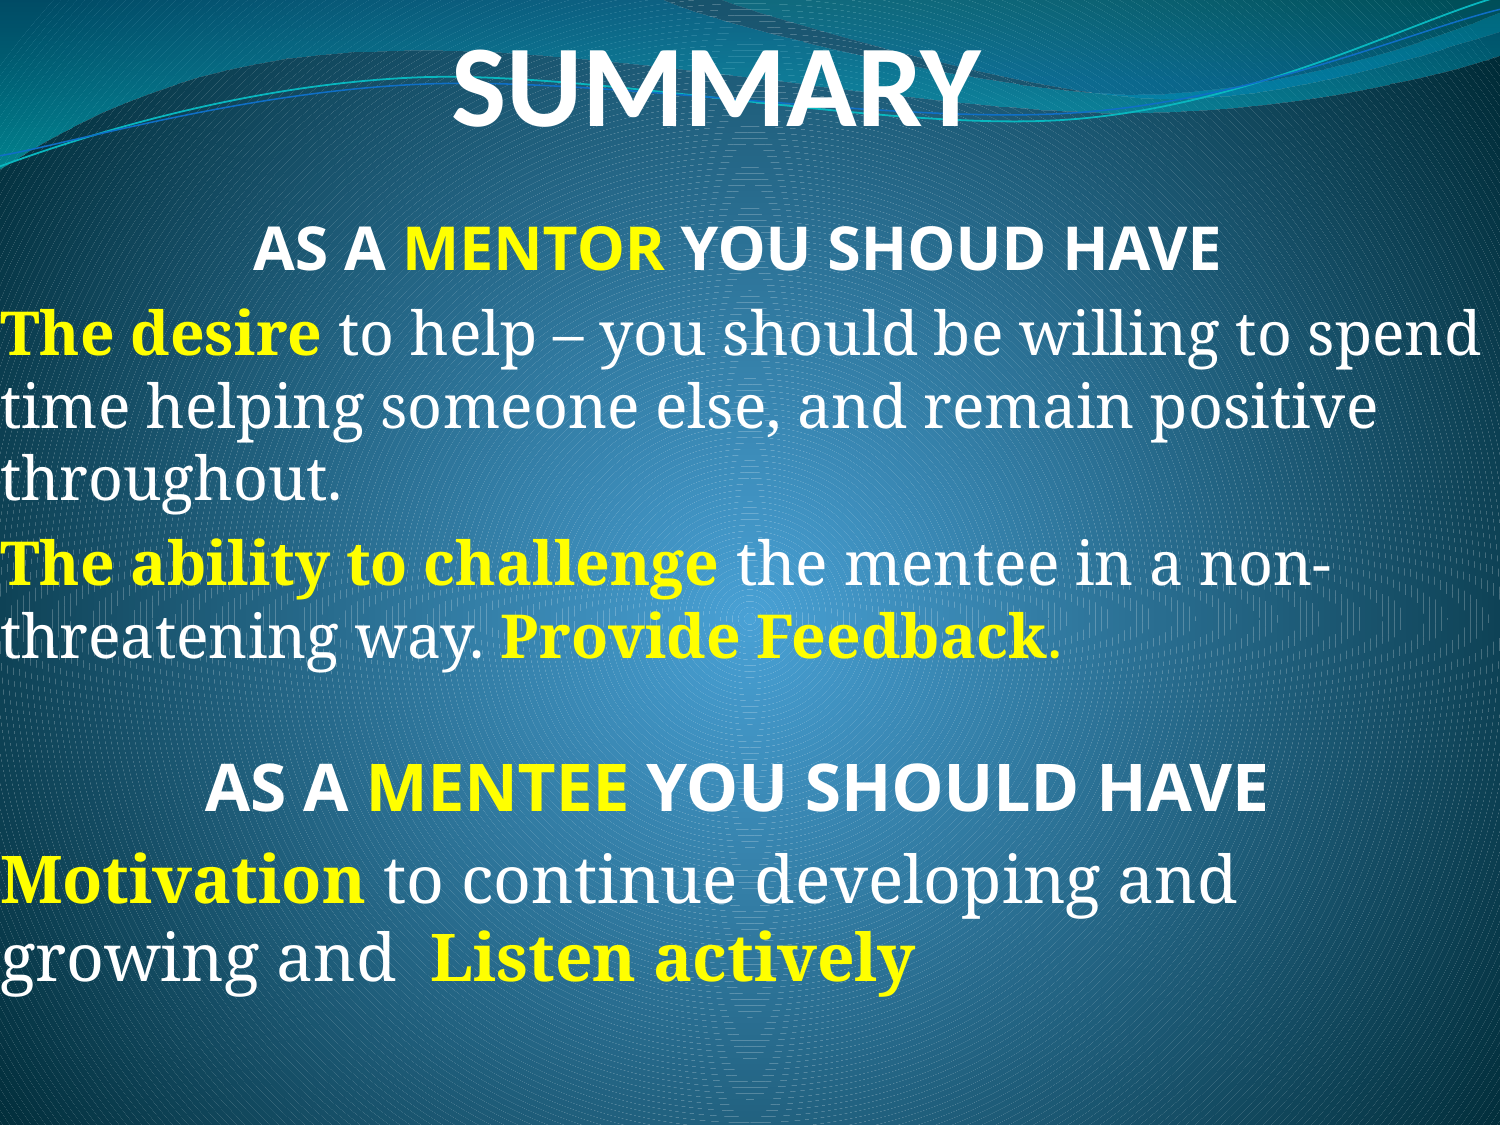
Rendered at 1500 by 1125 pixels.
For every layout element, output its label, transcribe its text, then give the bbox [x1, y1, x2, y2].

title SUMMARY [87, 0, 1376, 137]
subtitle AS A MENTOR YOU SHOUD HAVE The desire to help – you should be willing to spend time helping someone else, and remain positive throughout. The ability to challenge the mentee in a non-threatening way. Provide Feedback. AS A MENTEE YOU SHOULD HAVE Motivation to continue developing and growing and Listen actively [0, 137, 1500, 1075]
